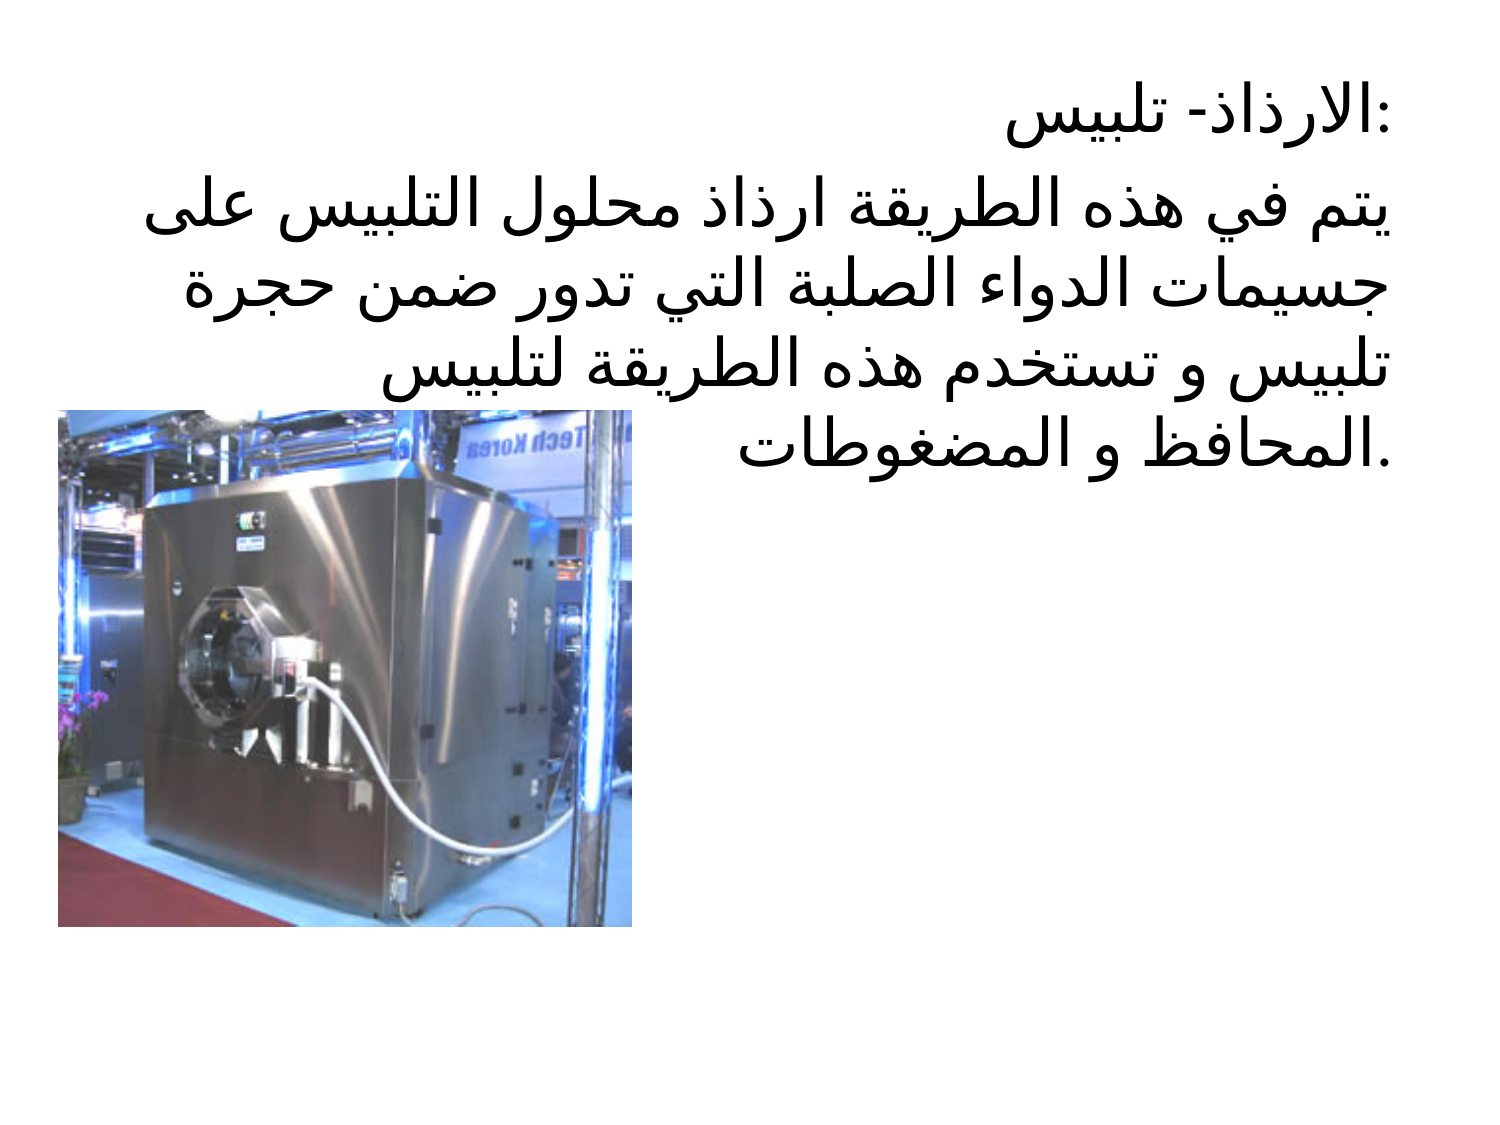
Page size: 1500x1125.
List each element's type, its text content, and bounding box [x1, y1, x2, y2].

picture [58, 409, 633, 927]
list الارذاذ- تلبيس: يتم في هذه الطريقة ارذاذ محلول التلبيس على جسيمات الدواء الصلبة التي تدور ضمن حجرة تلبيس و تستخدم هذه الطريقة لتلبيس المحافظ و المضغوطات. [58, 58, 1409, 801]
